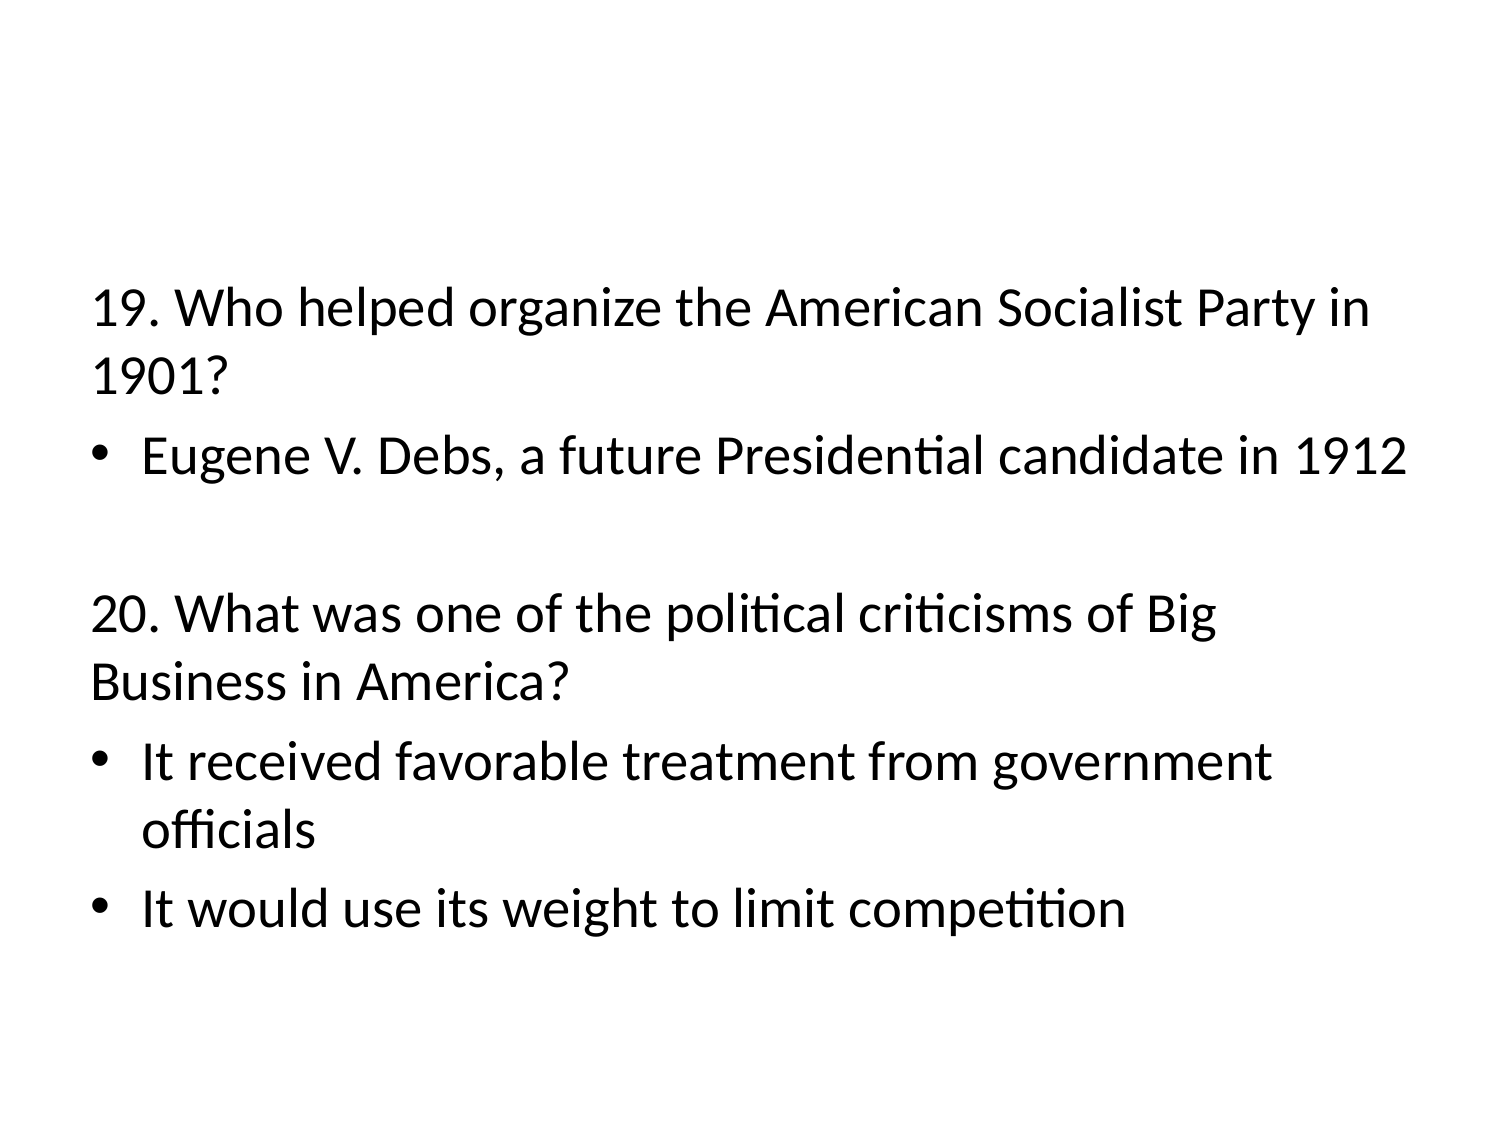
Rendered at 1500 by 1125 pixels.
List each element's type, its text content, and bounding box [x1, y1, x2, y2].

list 19. Who helped organize the American Socialist Party in 1901? Eugene V. Debs, a future Presidential candidate in 1912 20. What was one of the political criticisms of Big Business in America? It received favorable treatment from government officials It would use its weight to limit competition [75, 262, 1425, 1005]
